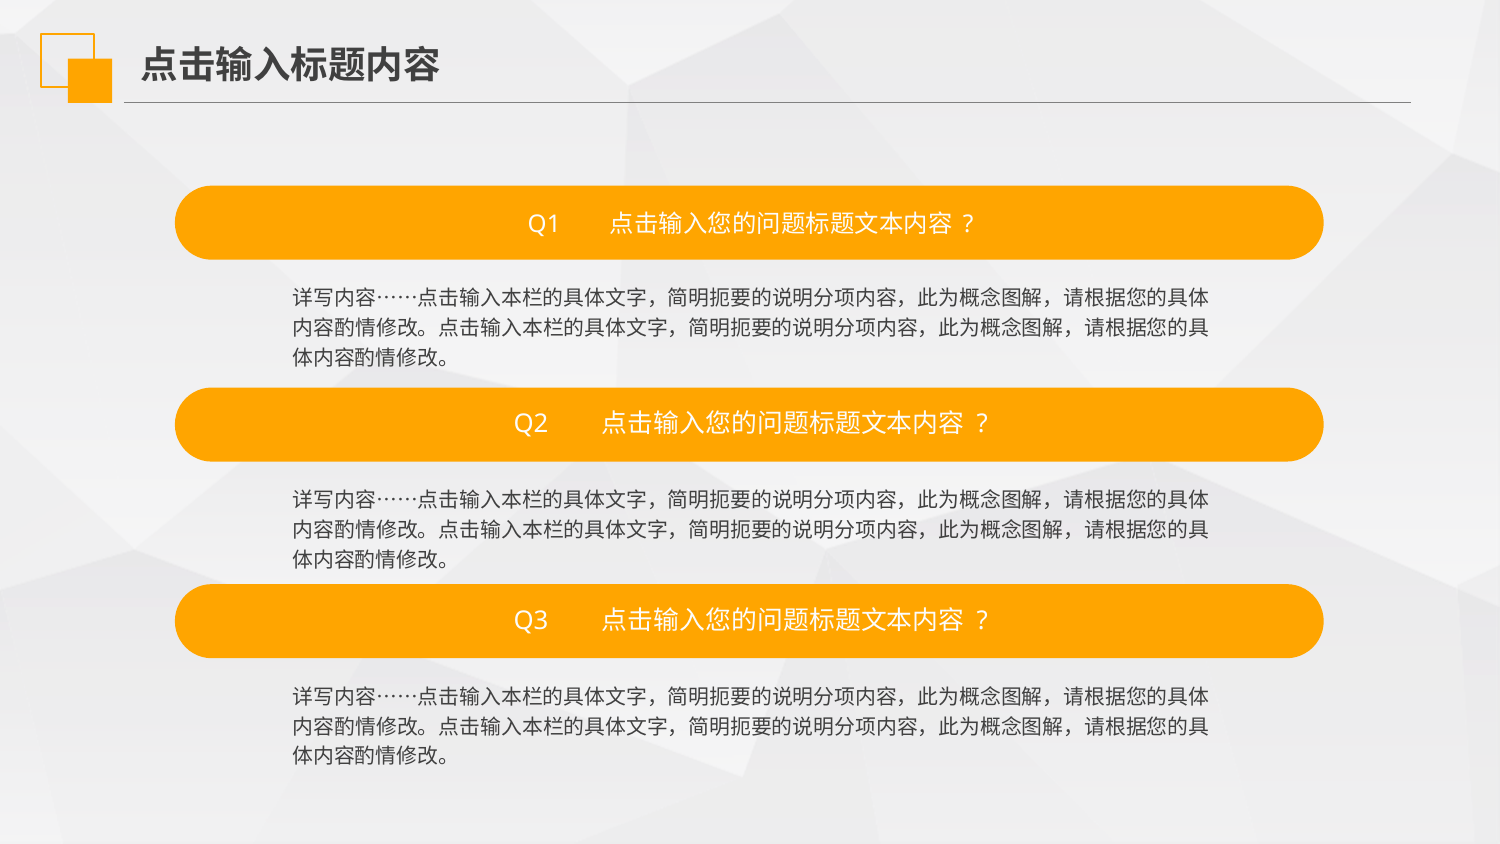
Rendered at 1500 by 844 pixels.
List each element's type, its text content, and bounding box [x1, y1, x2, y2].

text_box [174, 185, 1324, 260]
text_box 详写内容……点击输入本栏的具体文字，简明扼要的说明分项内容，此为概念图解，请根据您的具体内容酌情修改。点击输入本栏的具体文字，简明扼要的说明分项内容，此为概念图解，请根据您的具体内容酌情修改。 [292, 678, 1209, 769]
text_box 点击输入标题内容 [140, 32, 491, 95]
text_box Q1 点击输入您的问题标题文本内容 ? [502, 197, 999, 248]
text_box 详写内容……点击输入本栏的具体文字，简明扼要的说明分项内容，此为概念图解，请根据您的具体内容酌情修改。点击输入本栏的具体文字，简明扼要的说明分项内容，此为概念图解，请根据您的具体内容酌情修改。 [292, 481, 1209, 572]
picture [0, 0, 1500, 844]
text_box Q3 点击输入您的问题标题文本内容 ? [502, 595, 999, 647]
text_box 详写内容……点击输入本栏的具体文字，简明扼要的说明分项内容，此为概念图解，请根据您的具体内容酌情修改。点击输入本栏的具体文字，简明扼要的说明分项内容，此为概念图解，请根据您的具体内容酌情修改。 [292, 279, 1209, 370]
text_box [174, 584, 1324, 659]
text_box Q2 点击输入您的问题标题文本内容 ? [502, 399, 999, 450]
text_box [174, 387, 1324, 462]
